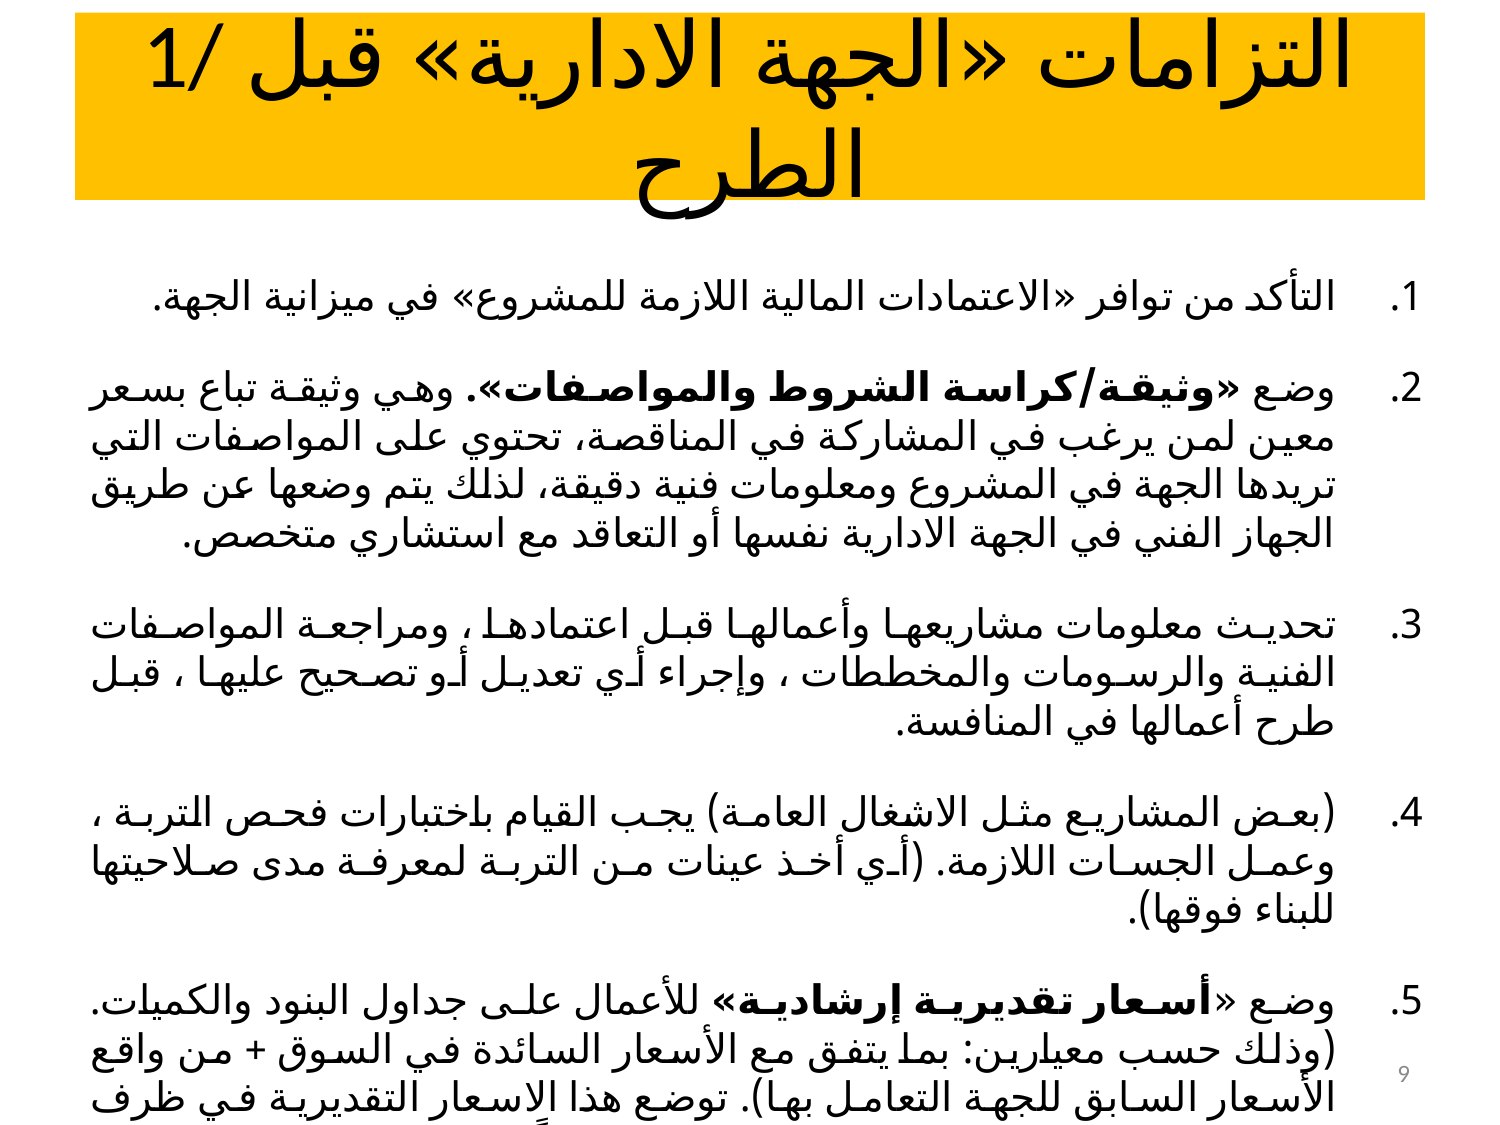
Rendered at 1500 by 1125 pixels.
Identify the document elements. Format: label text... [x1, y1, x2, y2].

list التأكد من توافر «الاعتمادات المالية اللازمة للمشروع» في ميزانية الجهة. وضع «وثيقة/كراسة الشروط والمواصفات». وهي وثيقة تباع بسعر معين لمن يرغب في المشاركة في المناقصة، تحتوي على المواصفات التي تريدها الجهة في المشروع ومعلومات فنية دقيقة، لذلك يتم وضعها عن طريق الجهاز الفني في الجهة الادارية نفسها أو التعاقد مع استشاري متخصص. تحديث معلومات مشاريعها وأعمالها قبل اعتمادها ، ومراجعة المواصفات الفنية والرسومات والمخططات ، وإجراء أي تعديل أو تصحيح عليها ، قبل طرح أعمالها في المنافسة. (بعض المشاريع مثل الاشغال العامة) يجب القيام باختبارات فحص التربة ، وعمل الجسات اللازمة. (أي أخذ عينات من التربة لمعرفة مدى صلاحيتها للبناء فوقها). وضع «أسعار تقديرية إرشادية» للأعمال على جداول البنود والكميات. (وذلك حسب معيارين: بما يتفق مع الأسعار السائدة في السوق + من واقع الأسعار السابق للجهة التعامل بها). توضع هذا الاسعار التقديرية في ظرف مختوم ، ولا يفتح الا من لجنة فحص العروض لاحقاً. [75, 262, 1425, 1125]
slide_number 9 [1074, 1042, 1425, 1103]
title 1/ التزامات «الجهة الادارية» قبل الطرح [75, 12, 1425, 200]
